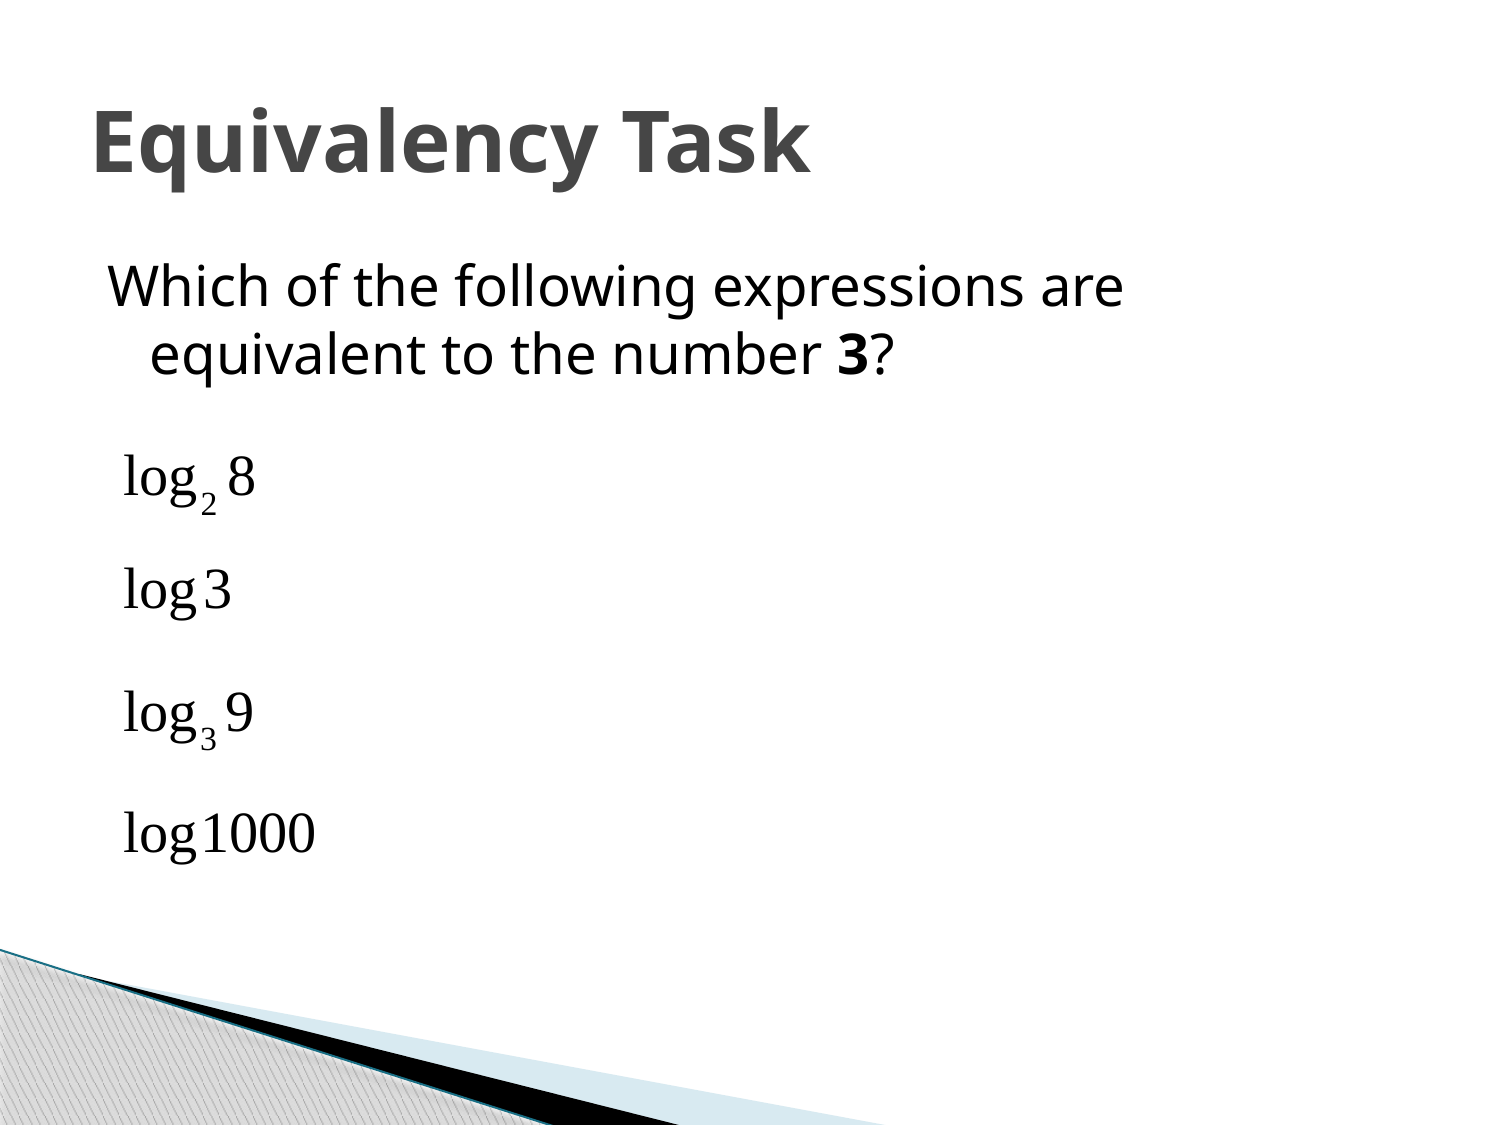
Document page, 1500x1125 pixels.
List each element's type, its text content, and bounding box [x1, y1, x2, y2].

title Equivalency Task [75, 45, 1425, 233]
list Which of the following expressions are equivalent to the number 3? [75, 243, 1425, 986]
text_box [120, 806, 320, 870]
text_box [120, 562, 232, 626]
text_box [120, 437, 259, 522]
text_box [120, 672, 259, 757]
